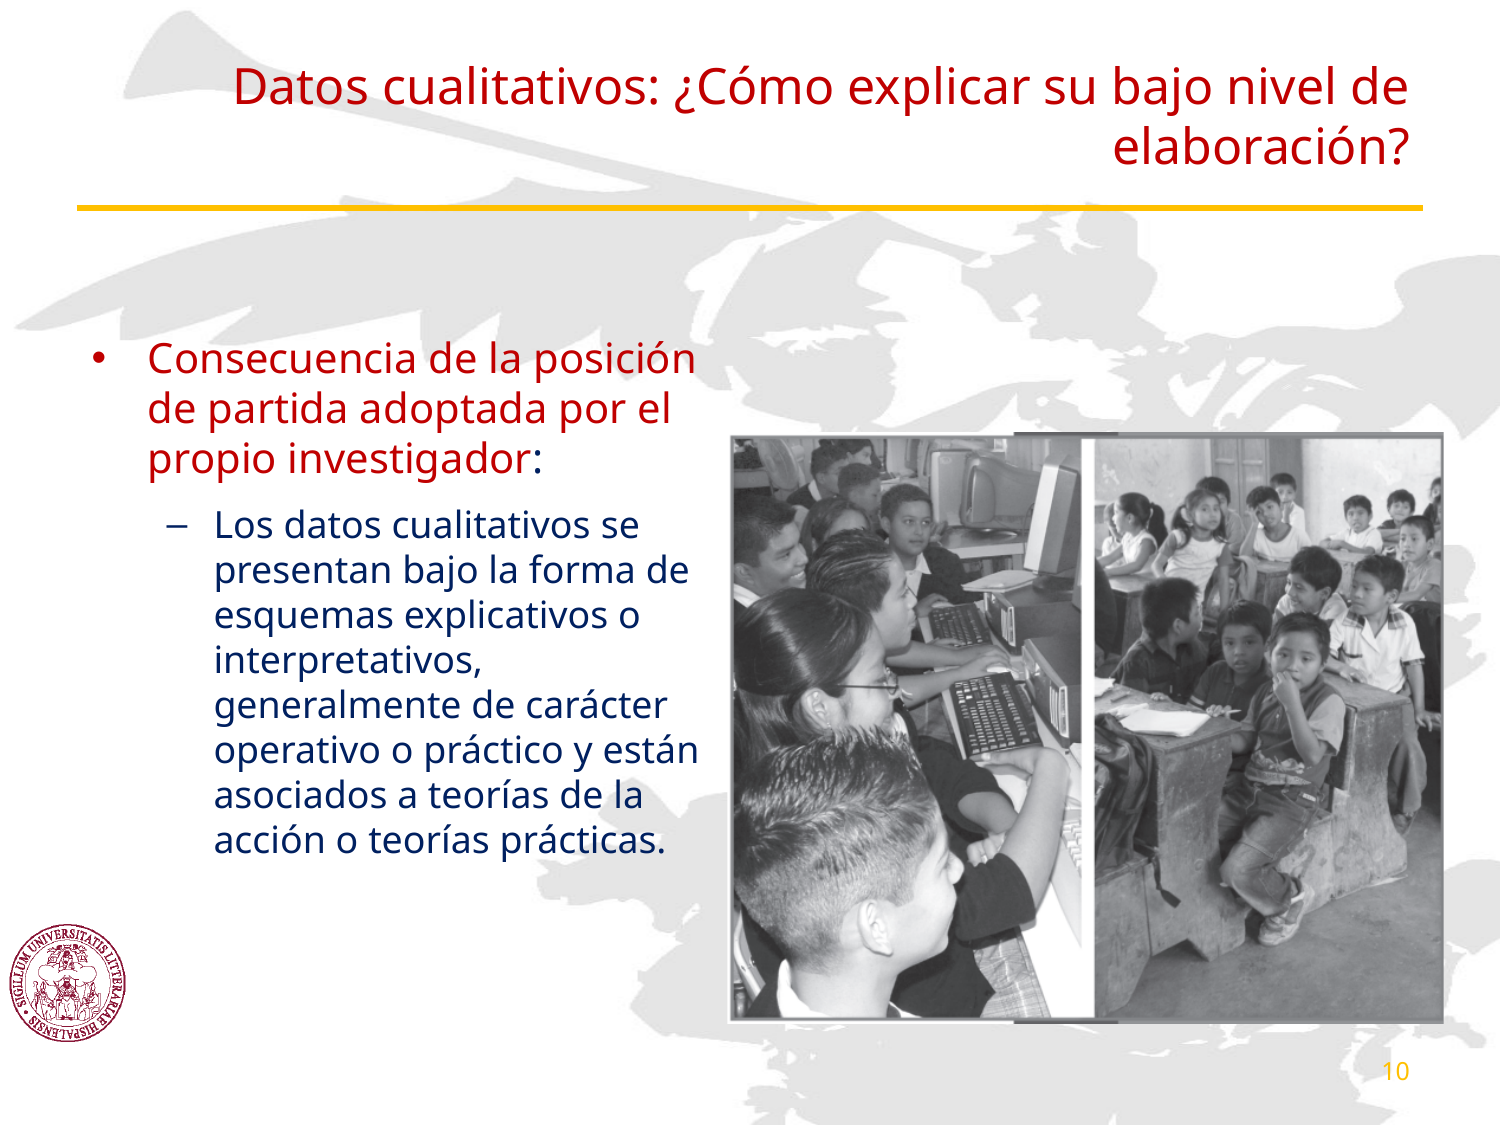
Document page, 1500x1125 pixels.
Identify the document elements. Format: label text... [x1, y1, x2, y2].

picture [0, 0, 1500, 1125]
slide_number 10 [1074, 1042, 1425, 1103]
list Consecuencia de la posición de partida adoptada por el propio investigador: Los datos cualitativos se presentan bajo la forma de esquemas explicativos o interpretativos, generalmente de carácter operativo o práctico y están asociados a teorías de la acción o teorías prácticas. [76, 255, 739, 1071]
title Datos cualitativos: ¿Cómo explicar su bajo nivel de elaboración? [75, 45, 1425, 185]
